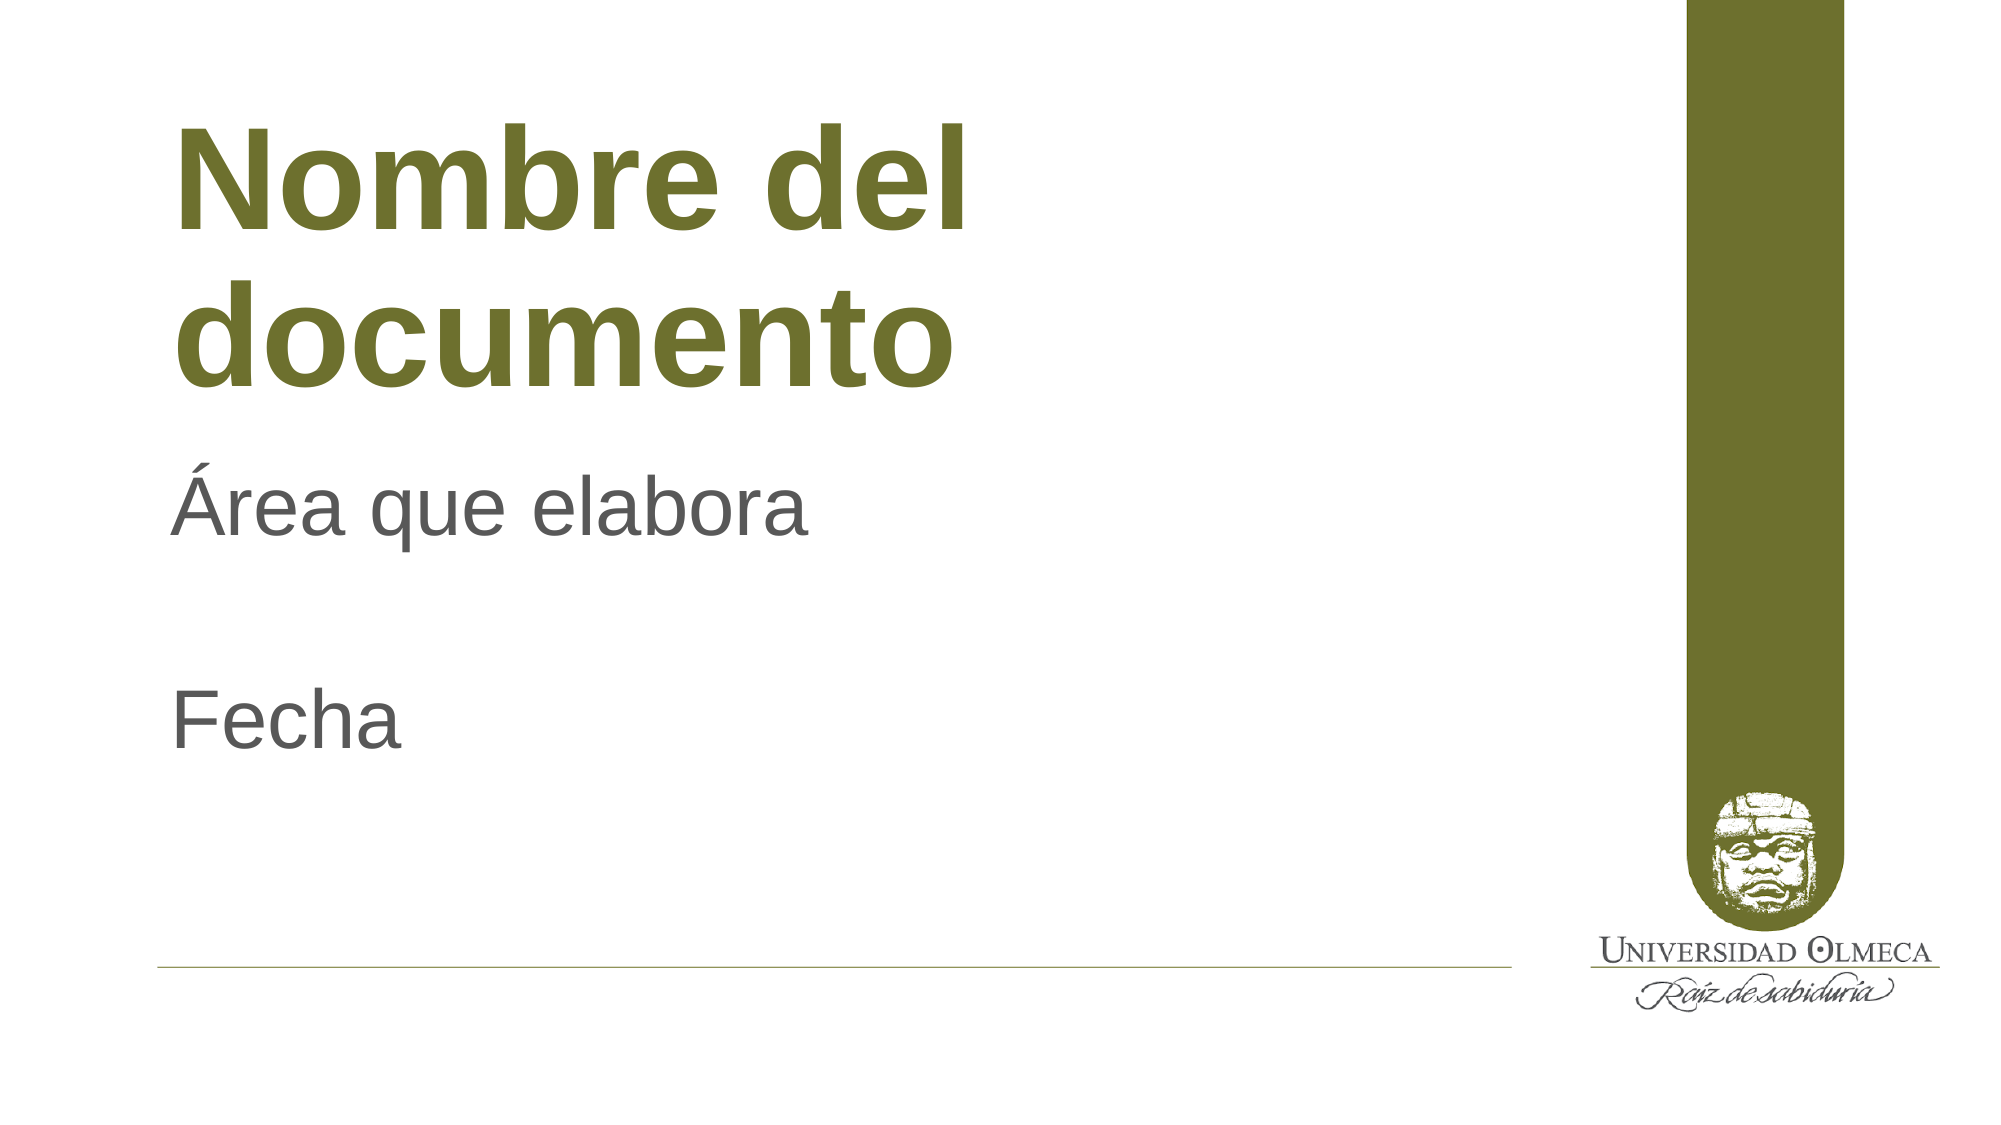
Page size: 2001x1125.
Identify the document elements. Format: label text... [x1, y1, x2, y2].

text_box Nombre del documento [157, 95, 1513, 414]
text_box Fecha [155, 668, 844, 796]
picture [0, 0, 2001, 1125]
text_box Área que elabora [155, 456, 1522, 583]
